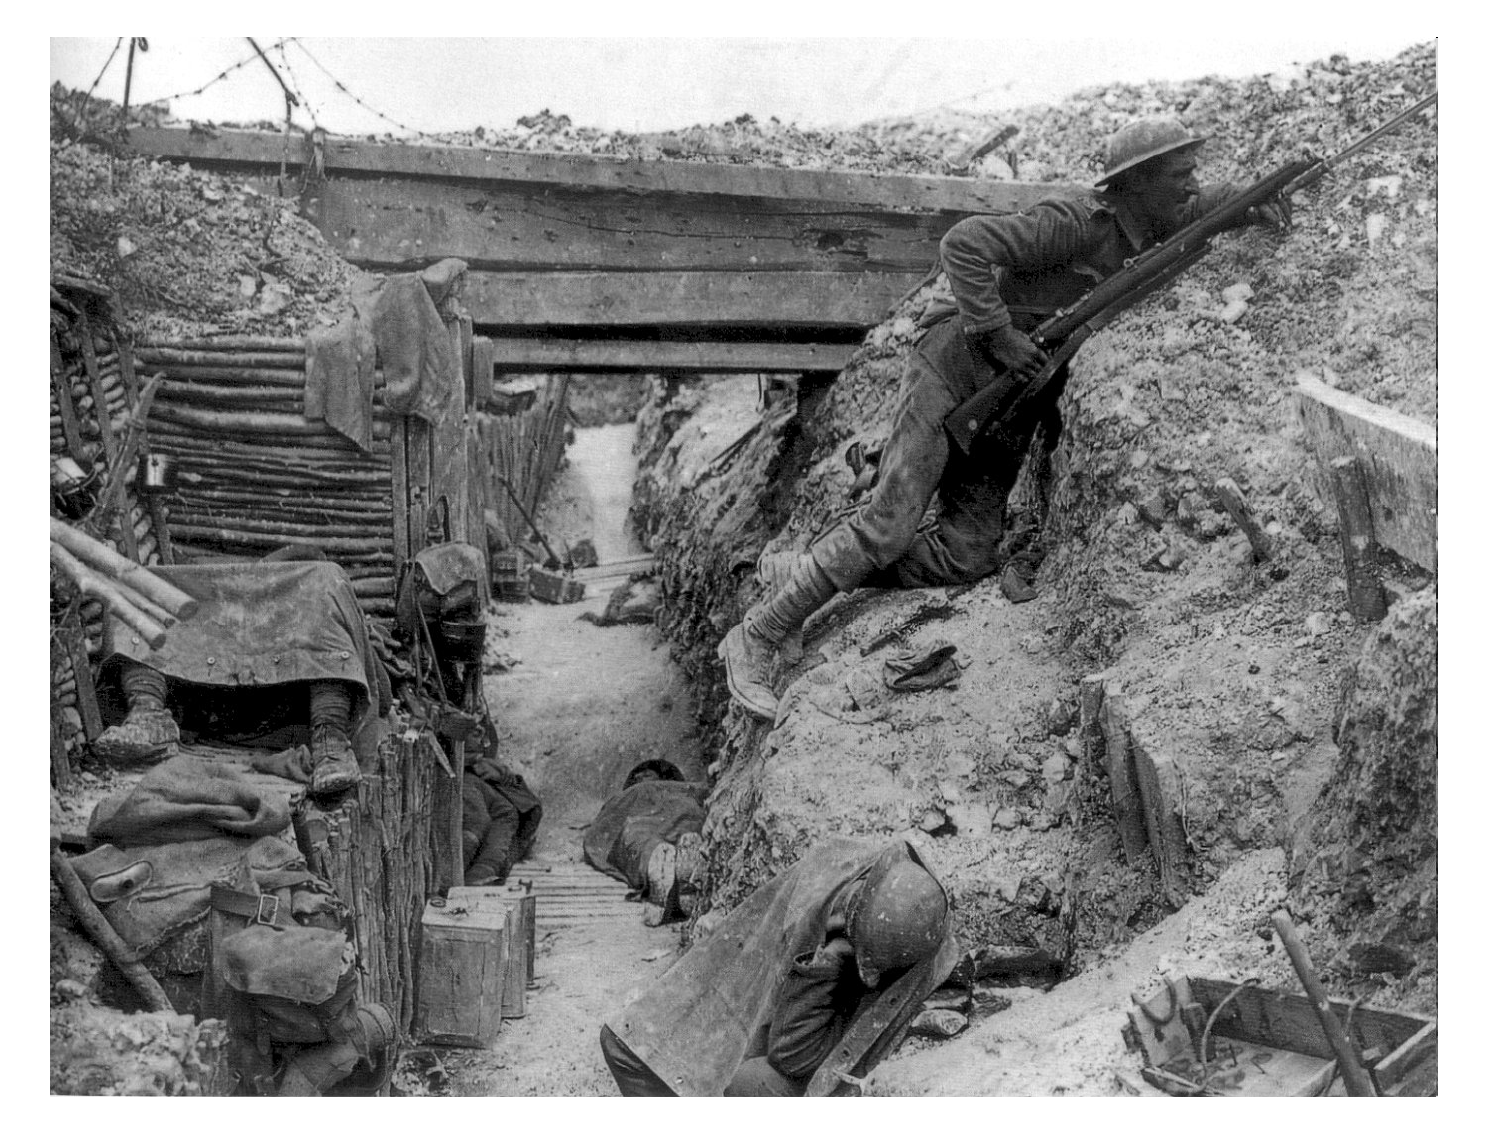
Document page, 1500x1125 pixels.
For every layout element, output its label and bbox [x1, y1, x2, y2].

picture [49, 37, 1438, 1098]
